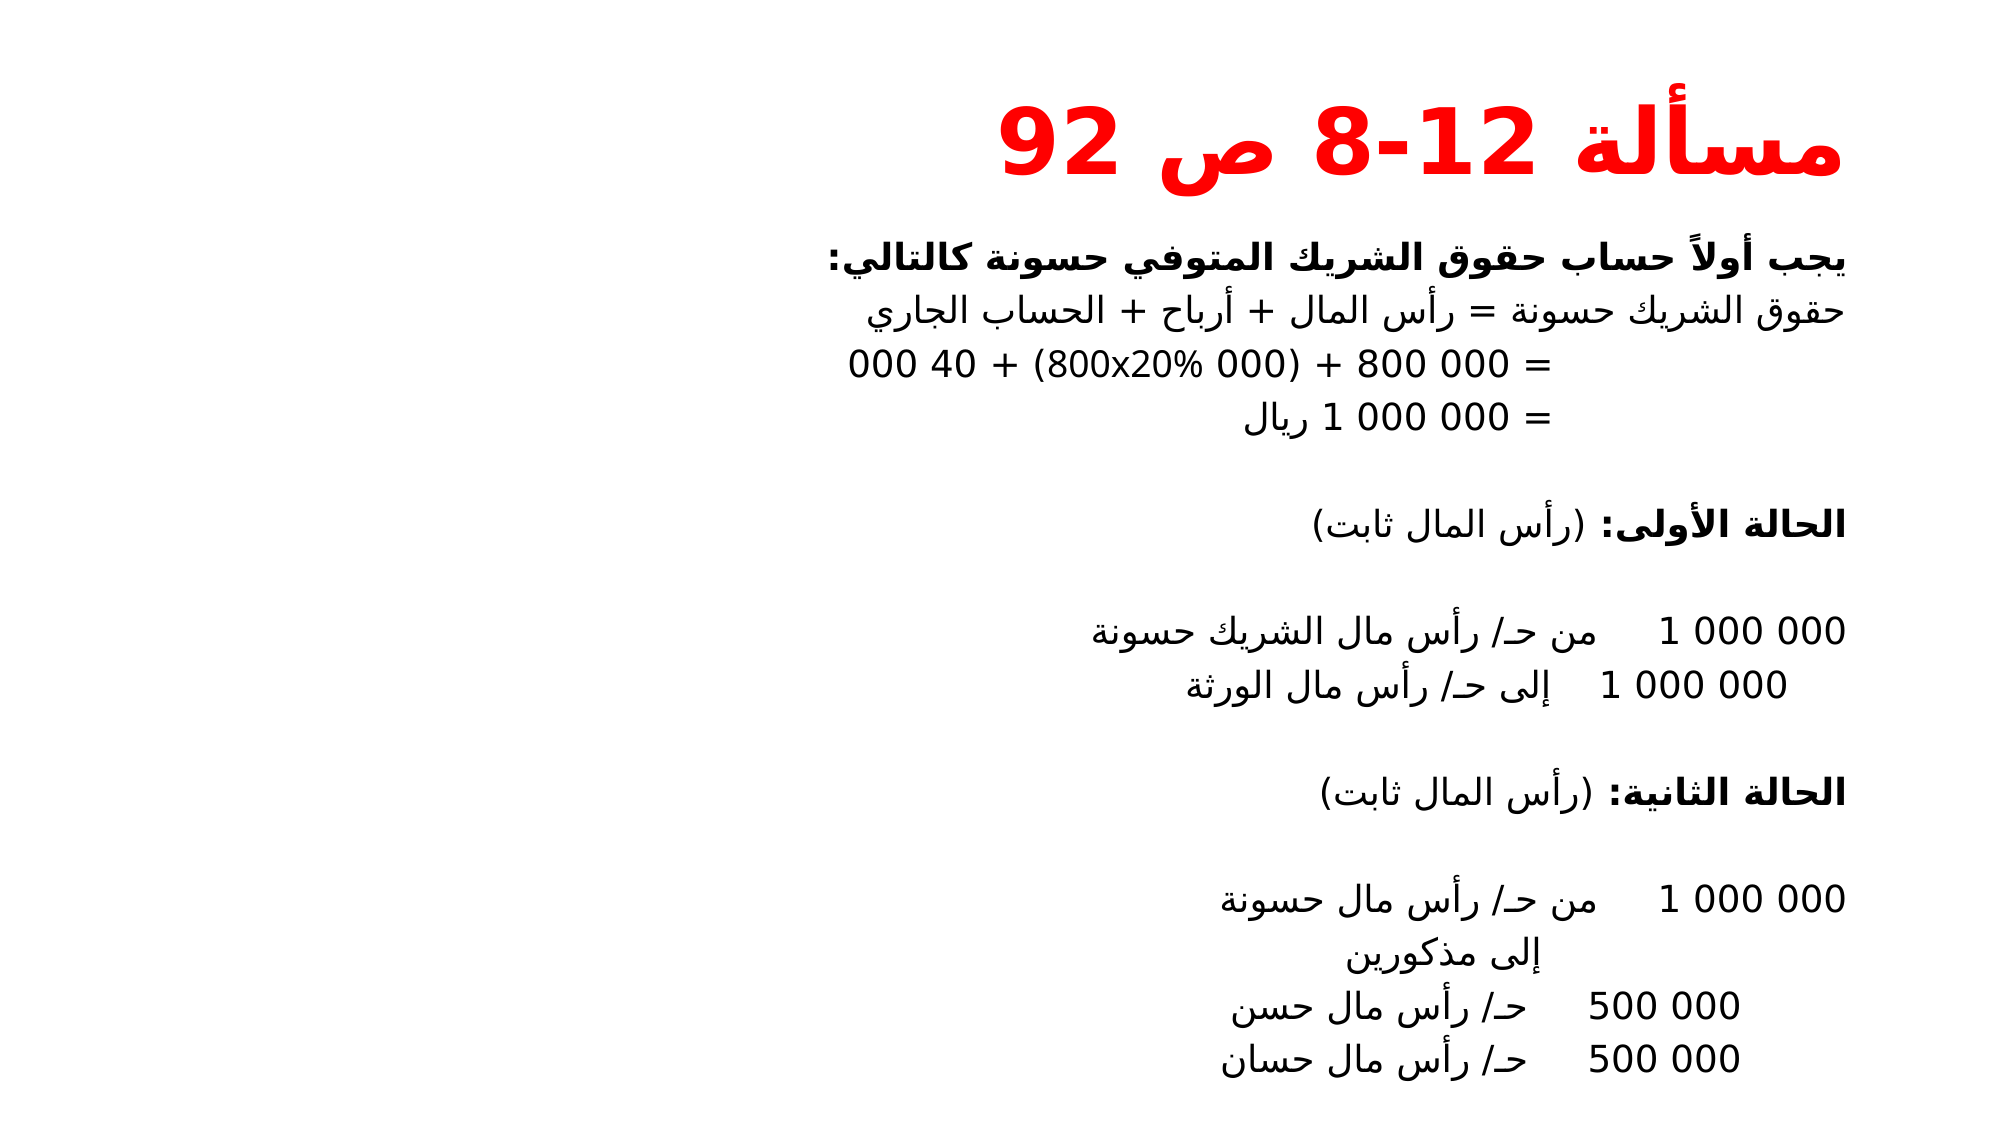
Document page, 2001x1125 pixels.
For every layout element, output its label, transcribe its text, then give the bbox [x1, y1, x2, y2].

title مسألة 12-8 ص 92 [137, 59, 1863, 230]
list يجب أولاً حساب حقوق الشريك المتوفي حسونة كالتالي: حقوق الشريك حسونة = رأس المال + أرباح + الحساب الجاري = 000 800 + (000 800x20%) + 000 40 = 000 000 1 ريال الحالة الأولى: (رأس المال ثابت) 000 000 1 من حـ/ رأس مال الشريك حسونة 000 000 1 إلى حـ/ رأس مال الورثة الحالة الثانية: (رأس المال ثابت) 000 000 1 من حـ/ رأس مال حسونة إلى مذكورين 000 500 حـ/ رأس مال حسن 000 500 حـ/ رأس مال حسان [137, 230, 1863, 1093]
